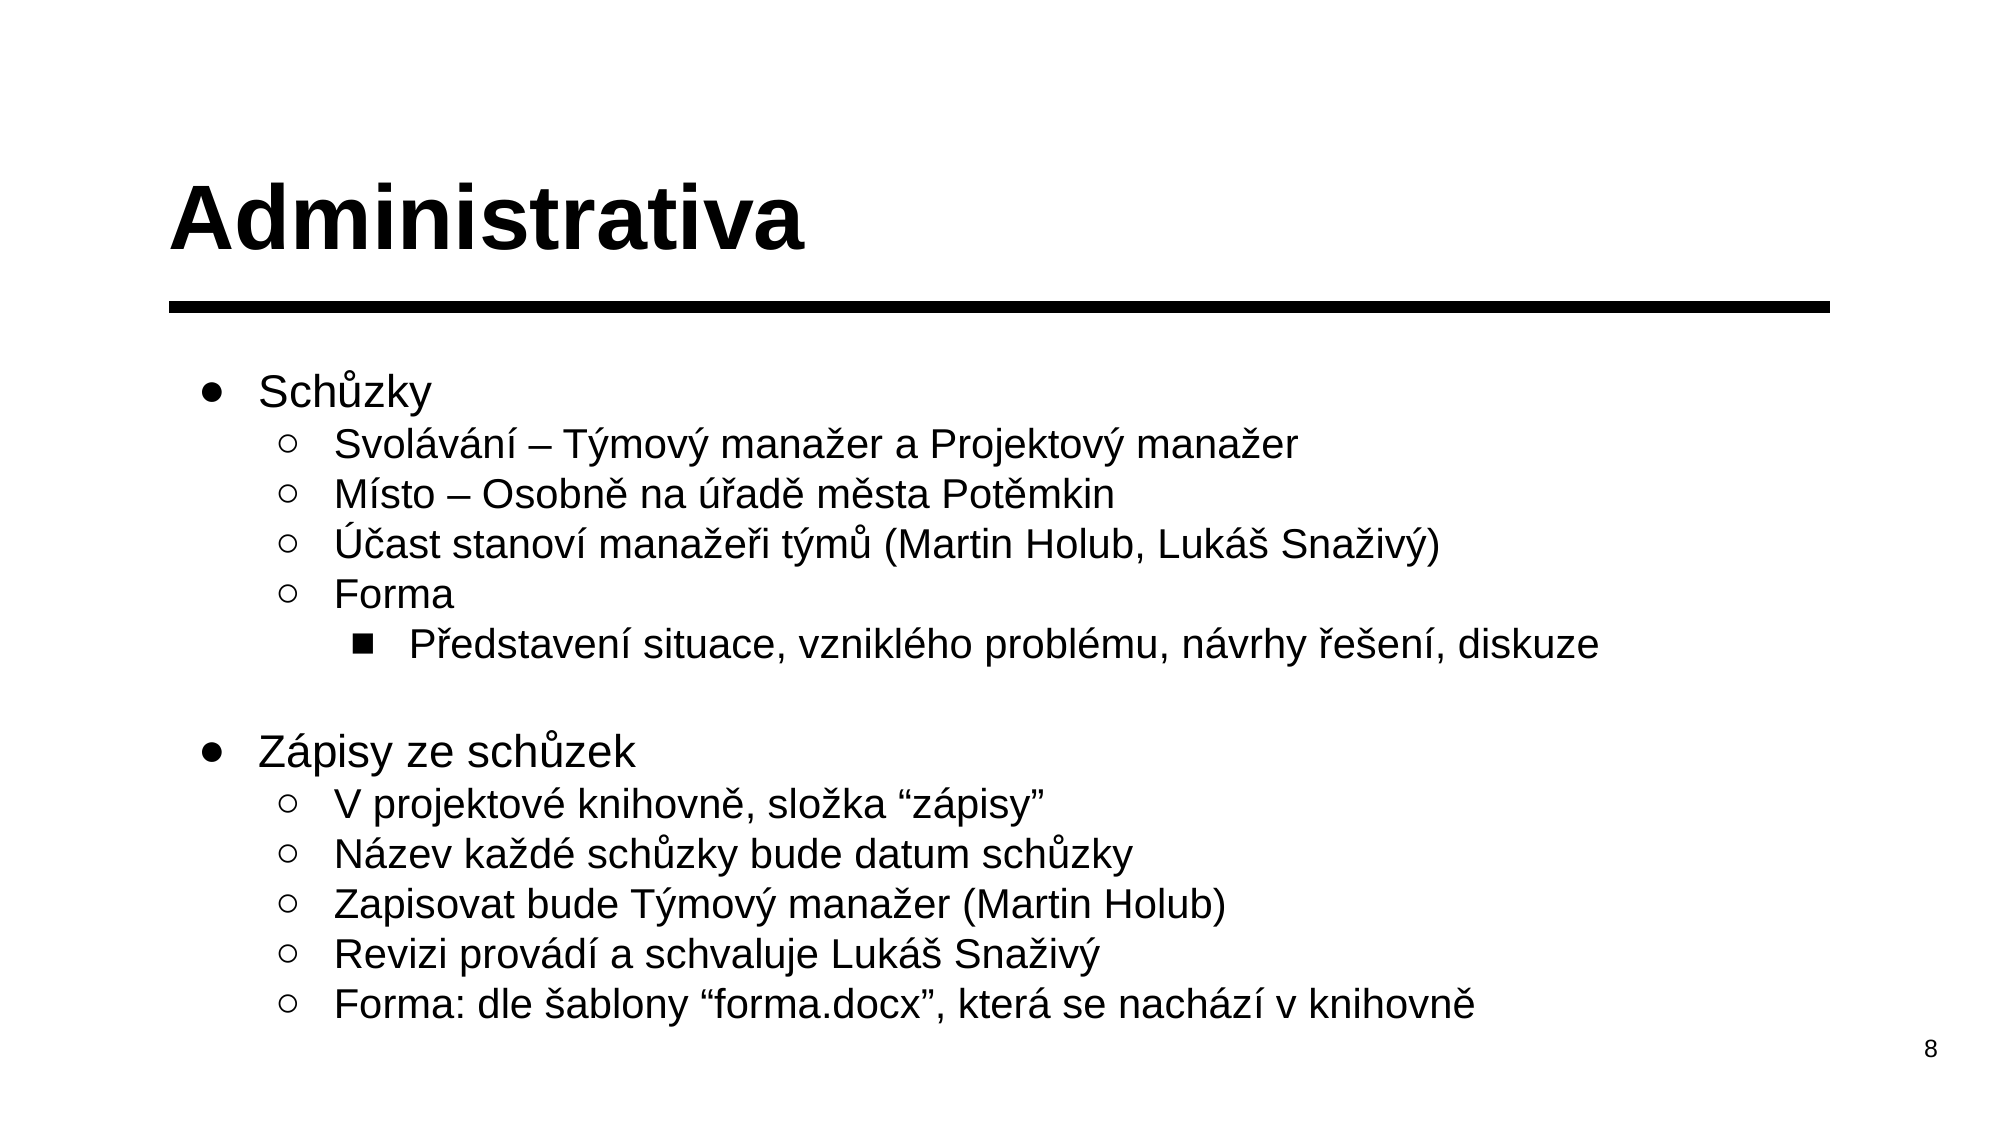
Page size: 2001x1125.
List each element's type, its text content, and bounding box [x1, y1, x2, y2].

title Administrativa [168, 163, 1450, 270]
slide_number 8 [1885, 1032, 1954, 1063]
text_box Schůzky Svolávání – Týmový manažer a Projektový manažer Místo – Osobně na úřadě města Potěmkin Účast stanoví manažeři týmů (Martin Holub, Lukáš Snaživý) Forma Představení situace, vzniklého problému, návrhy řešení, diskuze Zápisy ze schůzek V projektové knihovně, složka “zápisy” Název každé schůzky bude datum schůzky Zapisovat bude Týmový manažer (Martin Holub) Revizi provádí a schvaluje Lukáš Snaživý Forma: dle šablony “forma.docx”, která se nachází v knihovně [168, 347, 1865, 1033]
